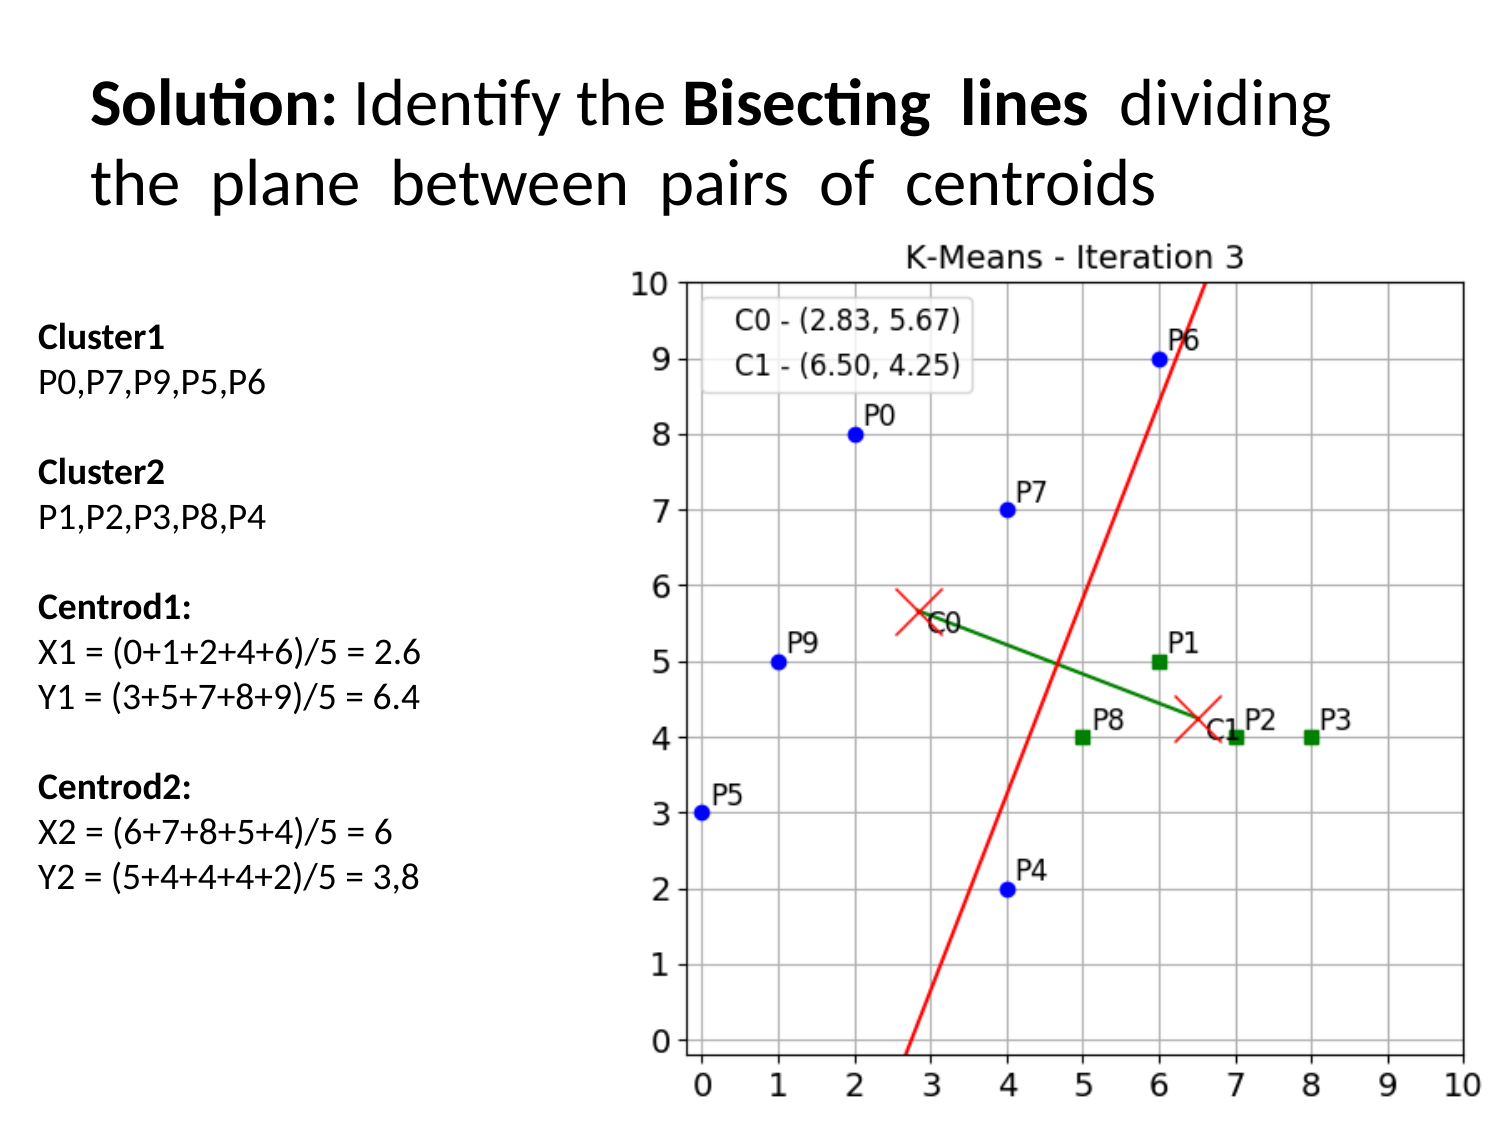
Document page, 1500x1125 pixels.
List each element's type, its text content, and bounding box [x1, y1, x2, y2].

title Solution: Identify the Bisecting lines dividing the plane between pairs of centroids [75, 45, 1425, 233]
picture [613, 227, 1500, 1120]
text_box Cluster1 P0,P7,P9,P5,P6 Cluster2 P1,P2,P3,P8,P4 Centrod1: X1 = (0+1+2+4+6)/5 = 2.6 Y1 = (3+5+7+8+9)/5 = 6.4 Centrod2: X2 = (6+7+8+5+4)/5 = 6 Y2 = (5+4+4+4+2)/5 = 3,8 [23, 304, 607, 950]
